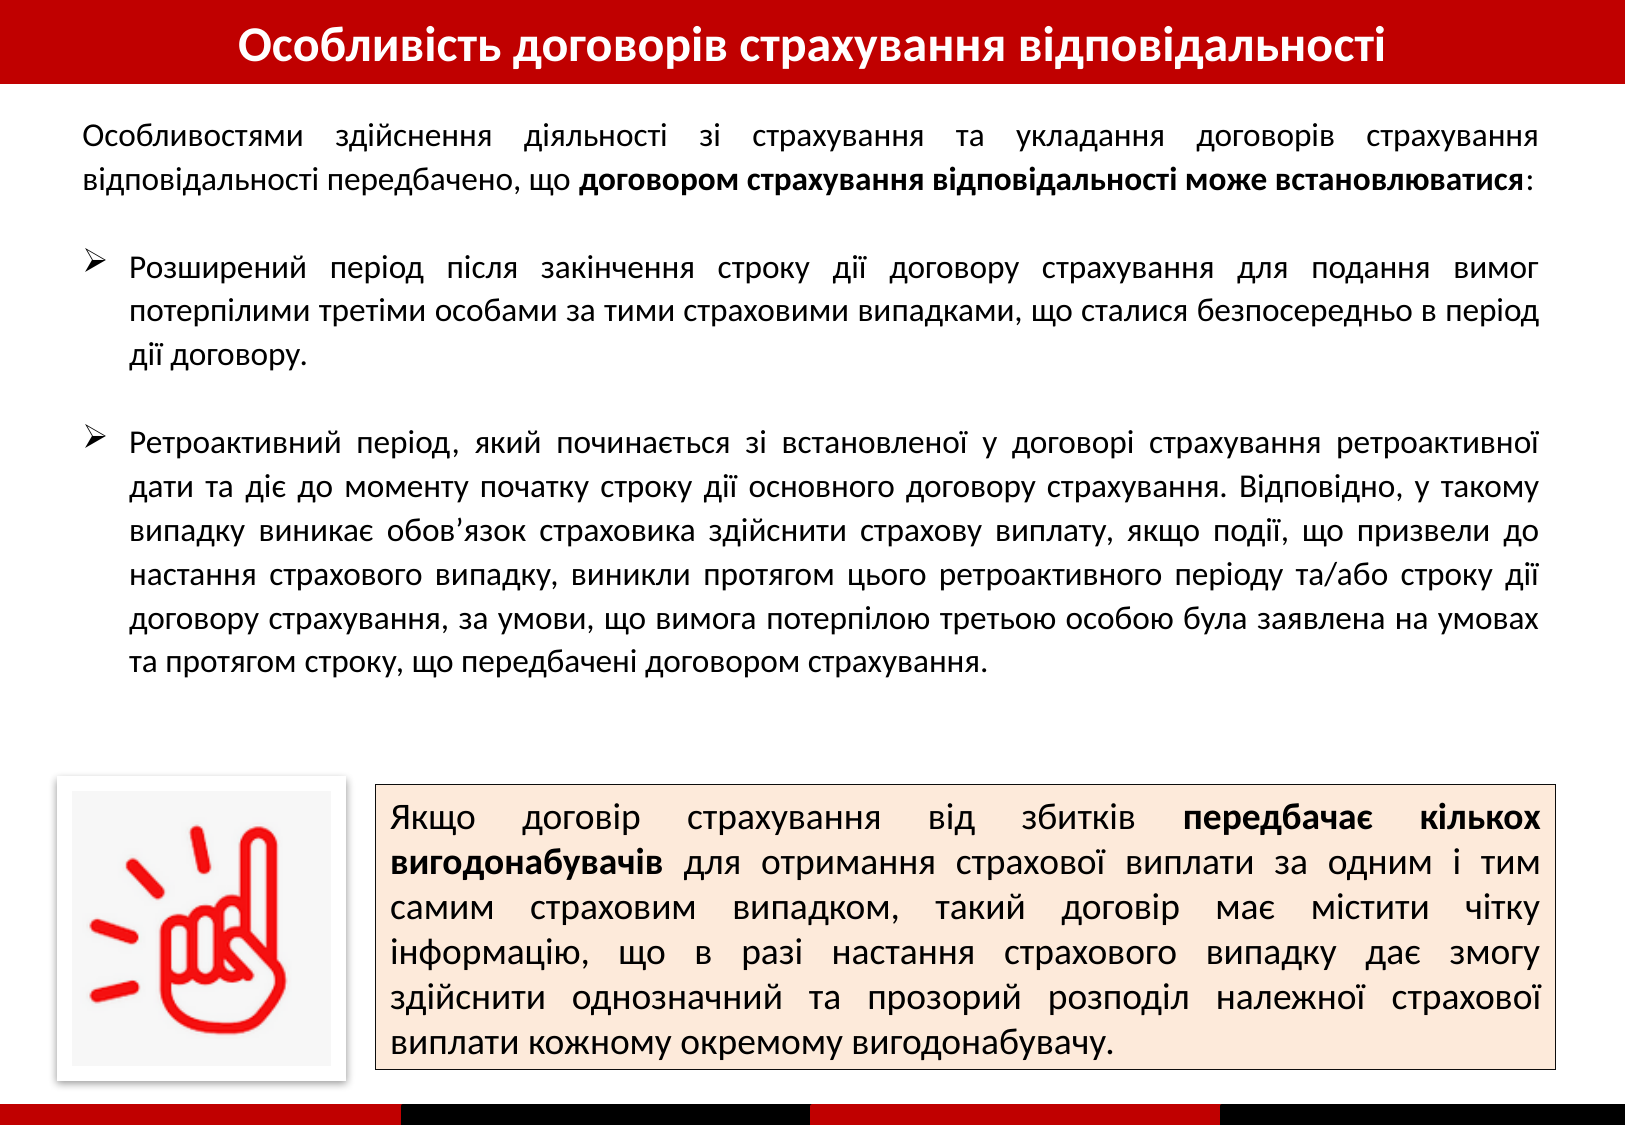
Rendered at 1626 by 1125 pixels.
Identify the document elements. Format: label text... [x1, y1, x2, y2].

text_box [401, 1104, 810, 1125]
text_box [810, 1104, 1220, 1125]
text_box [1220, 1104, 1625, 1125]
text_box Особливостями здійснення діяльності зі страхування та укладання договорів страхування відповідальності передбачено, що договором страхування відповідальності може встановлюватися: Розширений період після закінчення строку дії договору страхування для подання вимог потерпілими третіми особами за тими страховими випадками, що сталися безпосередньо в період дії договору. Ретроактивний період, який починається зі встановленої у договорі страхування ретроактивної дати та діє до моменту початку строку дії основного договору страхування. Відповідно, у такому випадку виникає обов’язок страховика здійснити страхову виплату, якщо події, що призвели до настання страхового випадку, виникли протягом цього ретроактивного періоду та/або строку дії договору страхування, за умови, що вимога потерпілою третьою особою була заявлена на умовах та протягом строку, що передбачені договором страхування. [67, 101, 1556, 687]
text_box [0, 1104, 401, 1125]
text_box Якщо договір страхування від збитків передбачає кількох вигодонабувачів для отримання страхової виплати за одним і тим самим страховим випадком, такий договір має містити чітку інформацію, що в разі настання страхового випадку дає змогу здійснити однозначний та прозорий розподіл належної страхової виплати кожному окремому вигодонабувачу. [375, 784, 1556, 1070]
text_box Особливість договорів страхування відповідальності [0, 0, 1625, 84]
picture [71, 790, 332, 1067]
